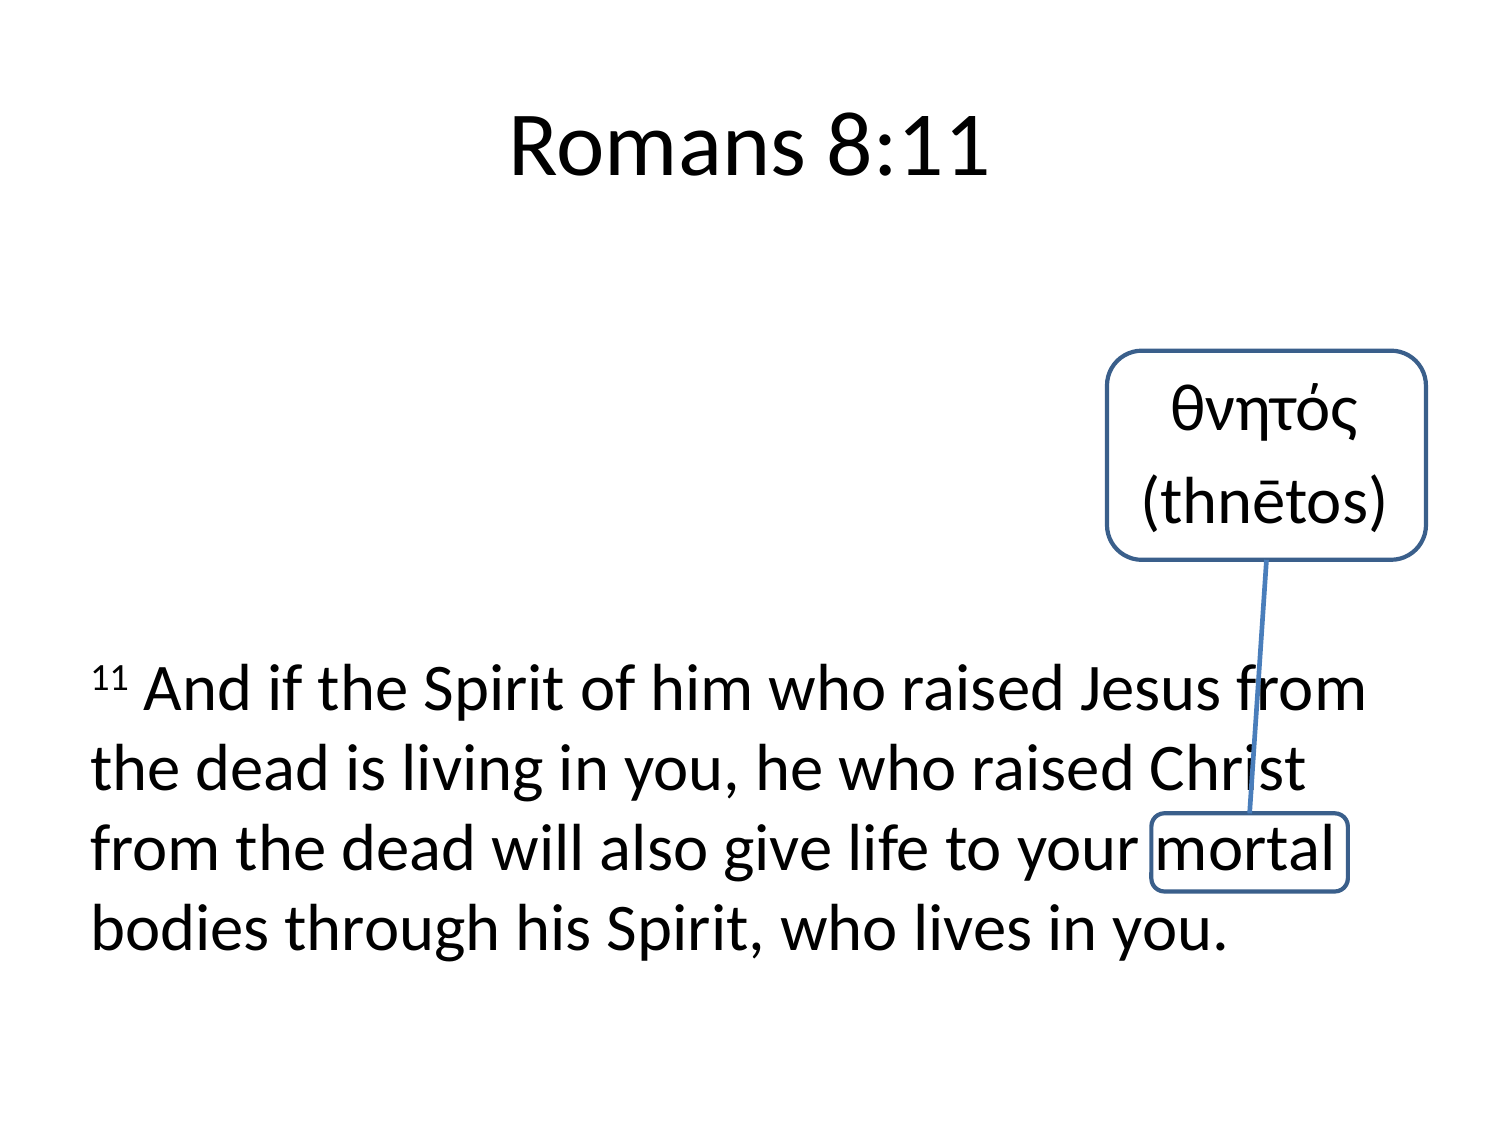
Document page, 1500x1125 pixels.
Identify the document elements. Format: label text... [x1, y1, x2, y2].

title Romans 8:11 [75, 45, 1425, 233]
list θνητός (thnētos) 11 And if the Spirit of him who raised Jesus from the dead is living in you, he who raised Christ from the dead will also give life to your mortal bodies through his Spirit, who lives in you. [75, 262, 1425, 1005]
text_box [1149, 811, 1350, 894]
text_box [1249, 559, 1267, 814]
text_box [1104, 348, 1429, 562]
